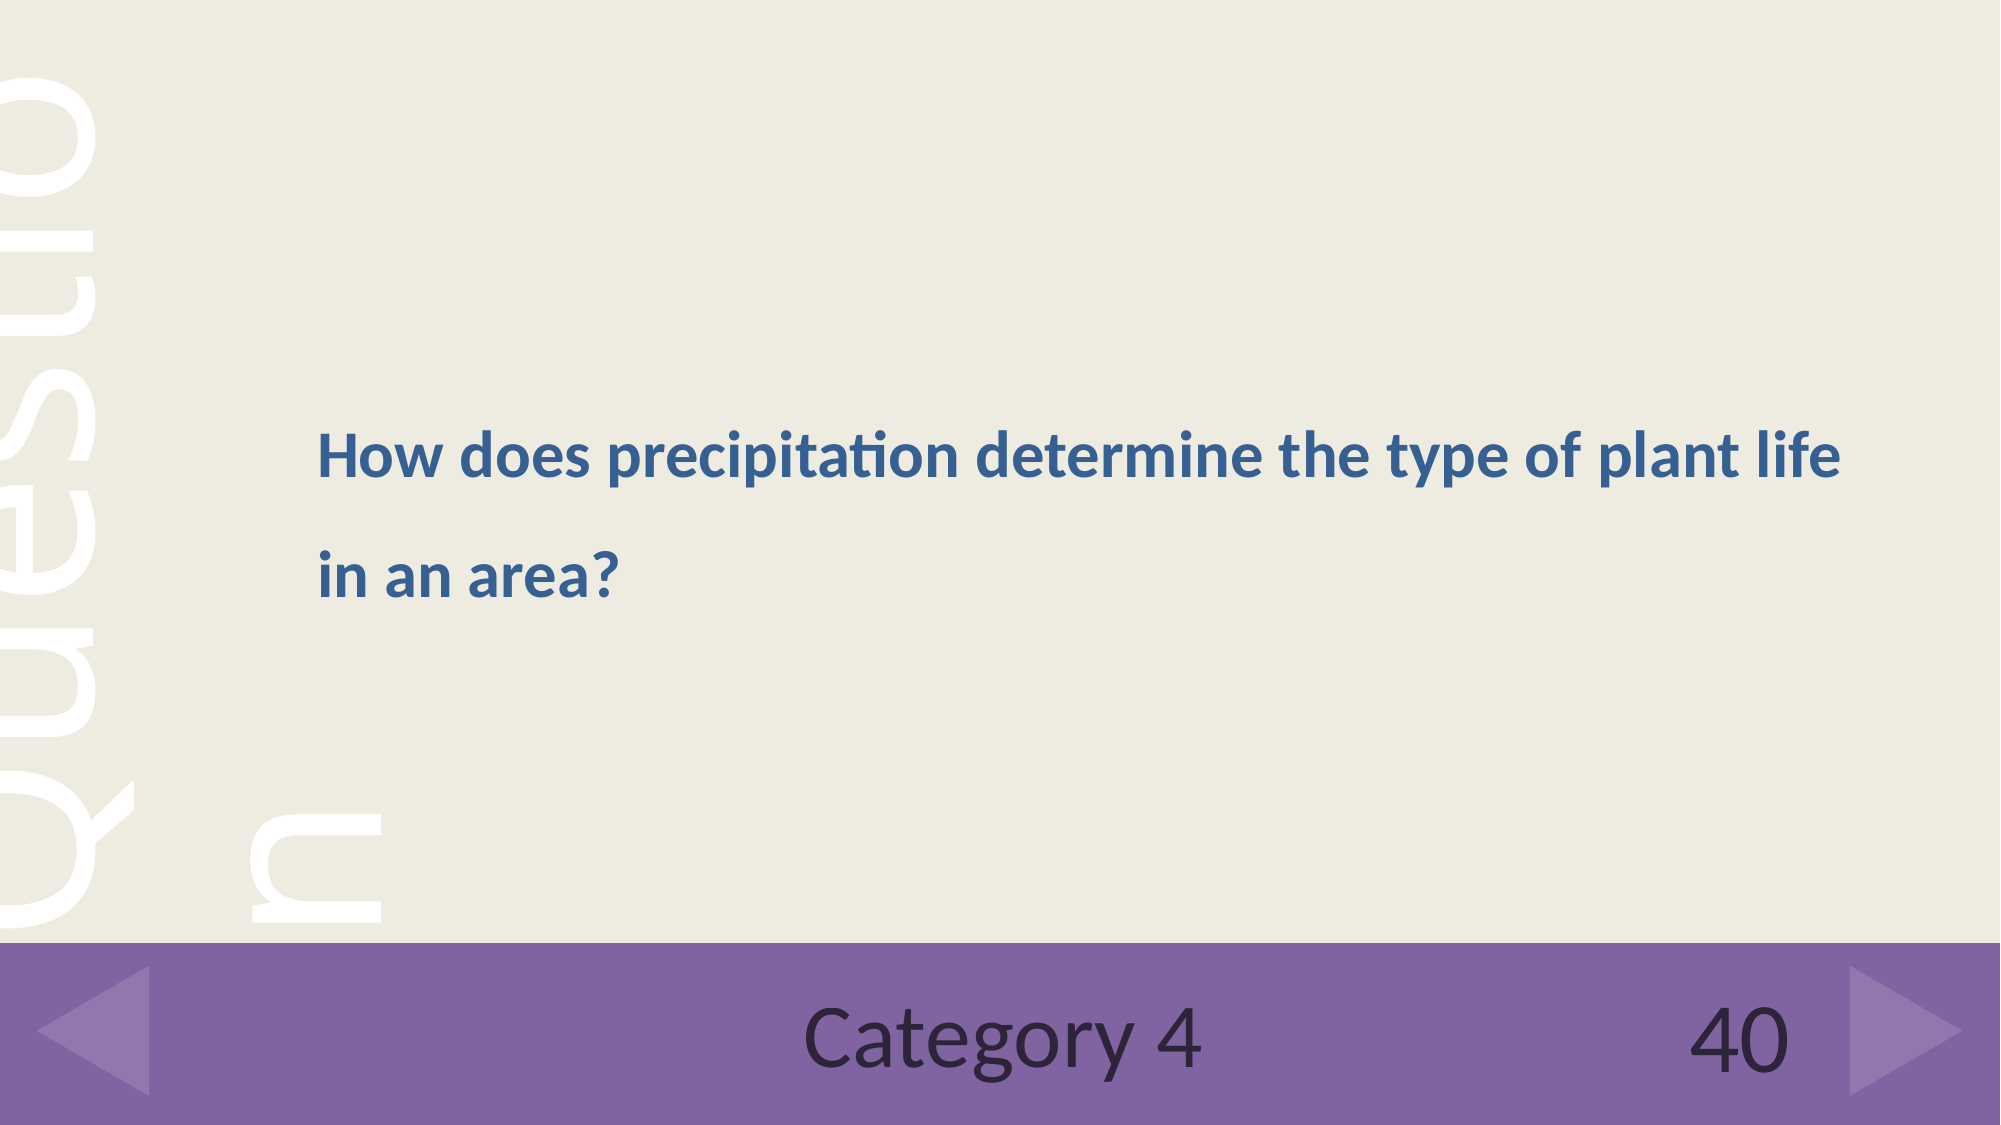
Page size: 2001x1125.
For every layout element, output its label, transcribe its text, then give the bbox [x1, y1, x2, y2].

list How does precipitation determine the type of plant life in an area? [302, 161, 1889, 820]
title Category 4 [103, 937, 1904, 1125]
